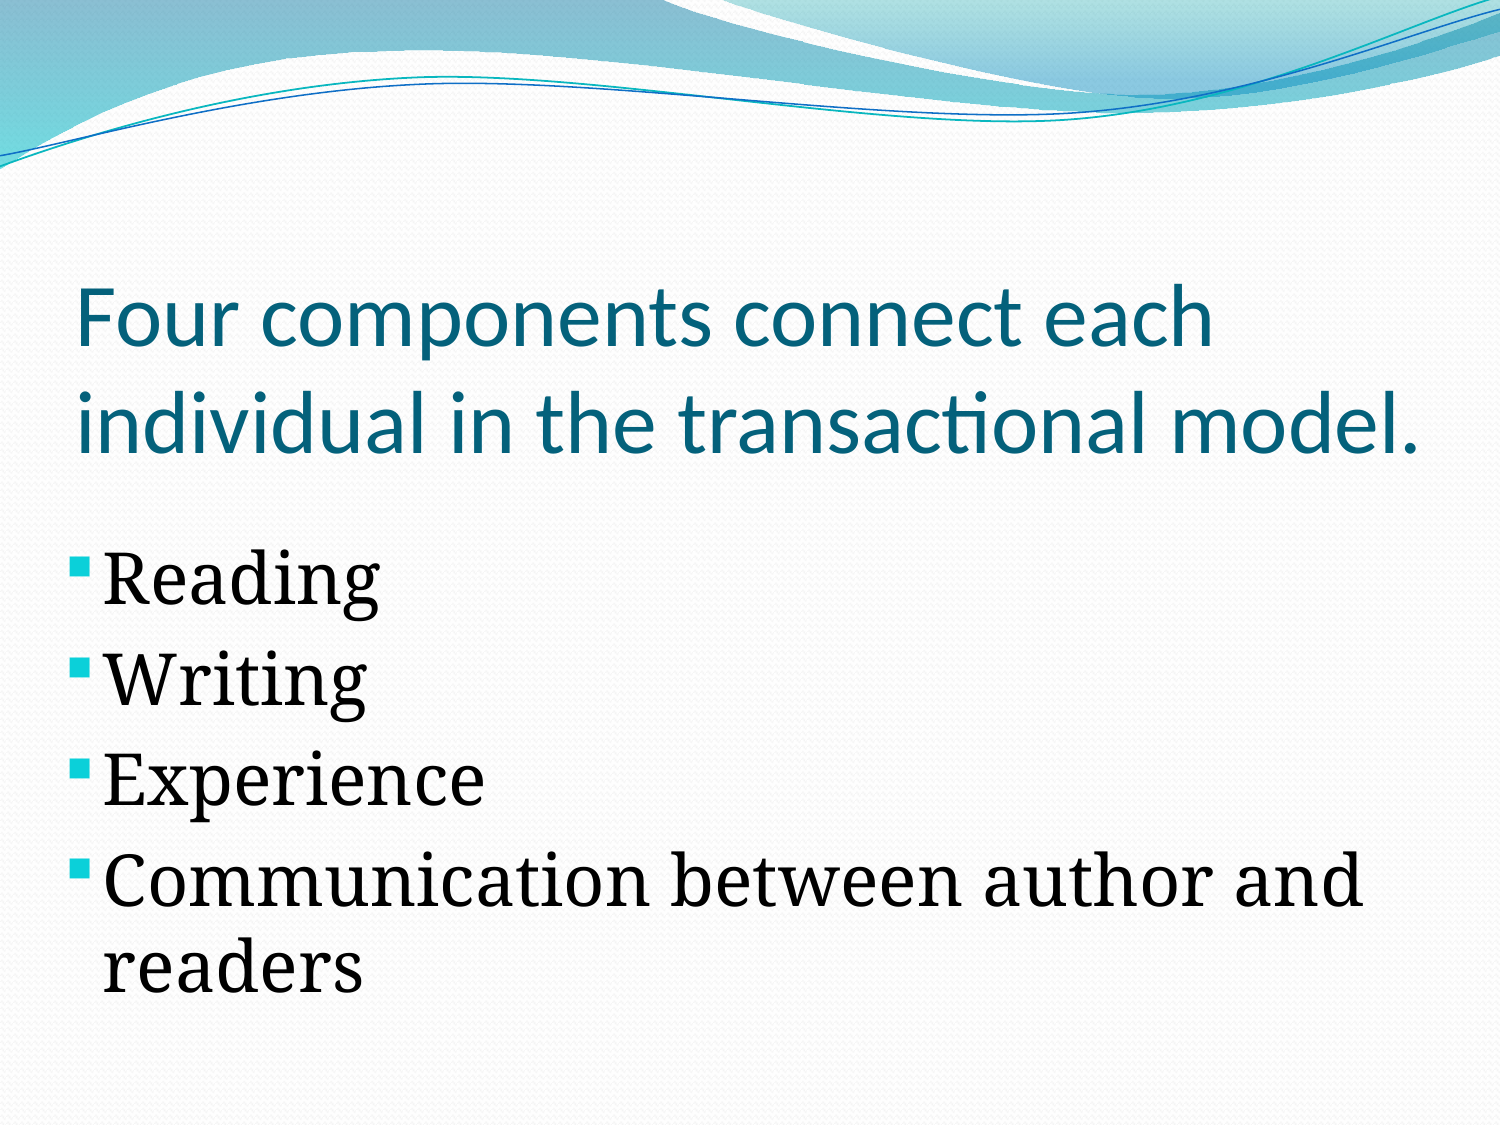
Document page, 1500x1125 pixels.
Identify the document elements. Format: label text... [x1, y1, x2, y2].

title Four components connect each individual in the transactional model. [75, 174, 1438, 472]
list Reading Writing Experience Communication between author and readers [50, 525, 1400, 1021]
